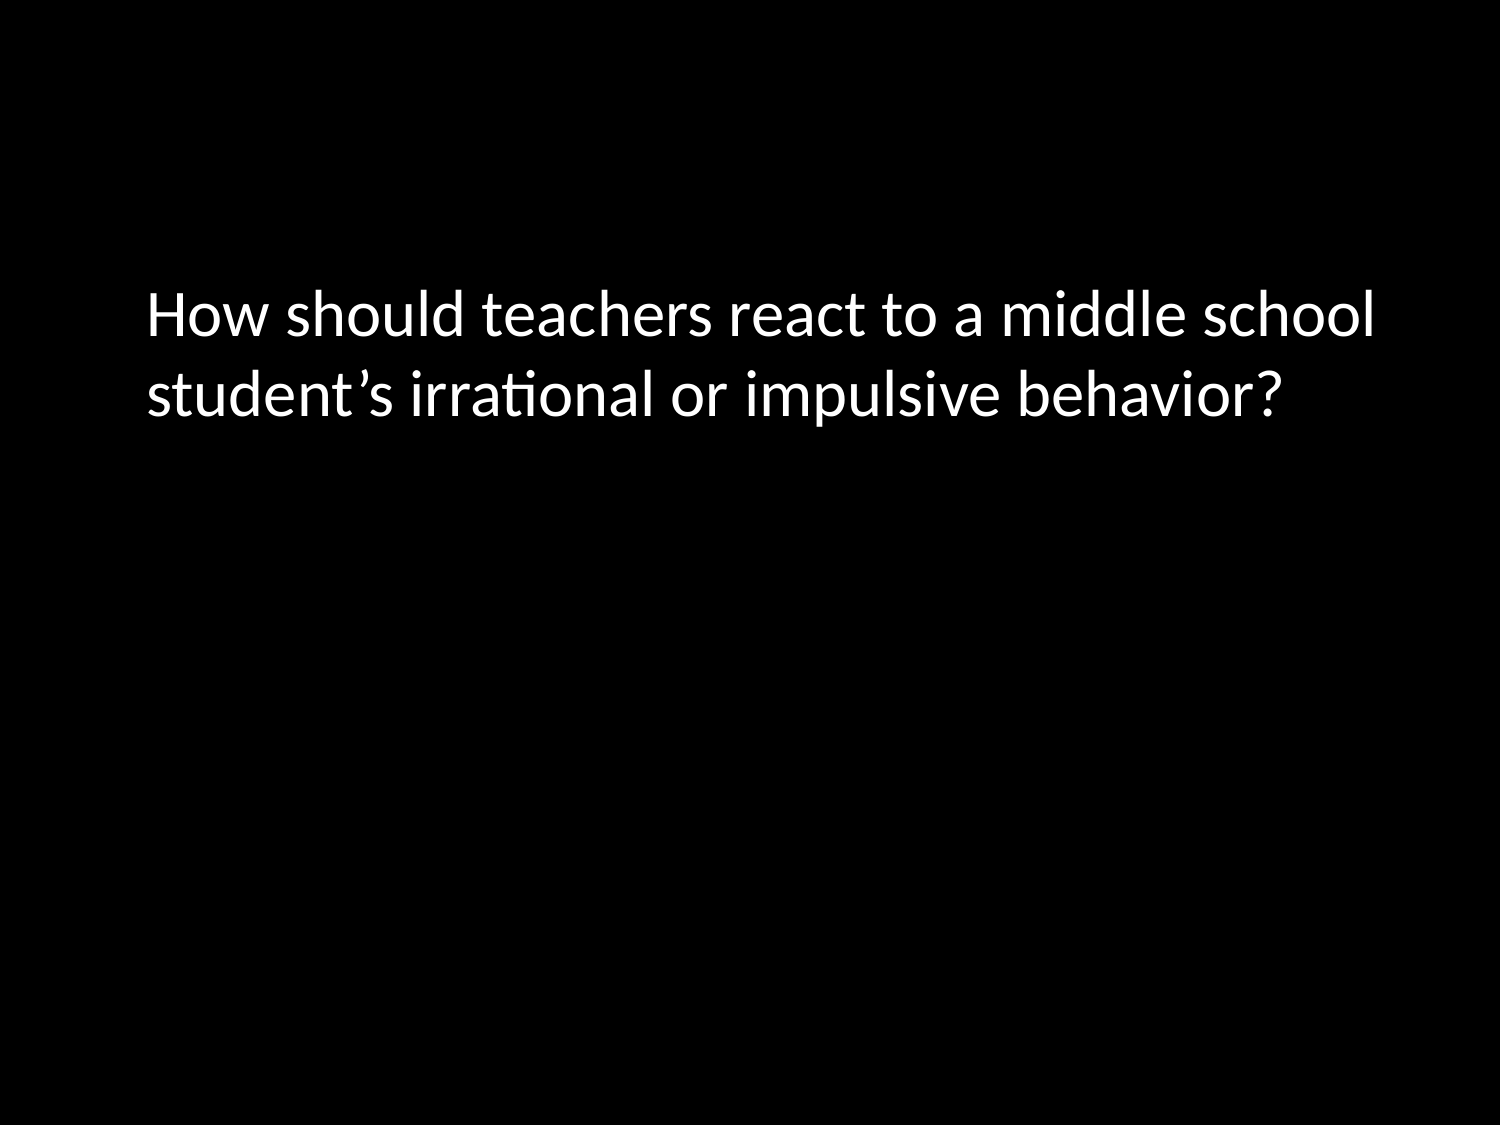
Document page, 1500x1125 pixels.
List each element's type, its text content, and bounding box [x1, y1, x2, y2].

list How should teachers react to a middle school student’s irrational or impulsive behavior? [75, 262, 1425, 1005]
